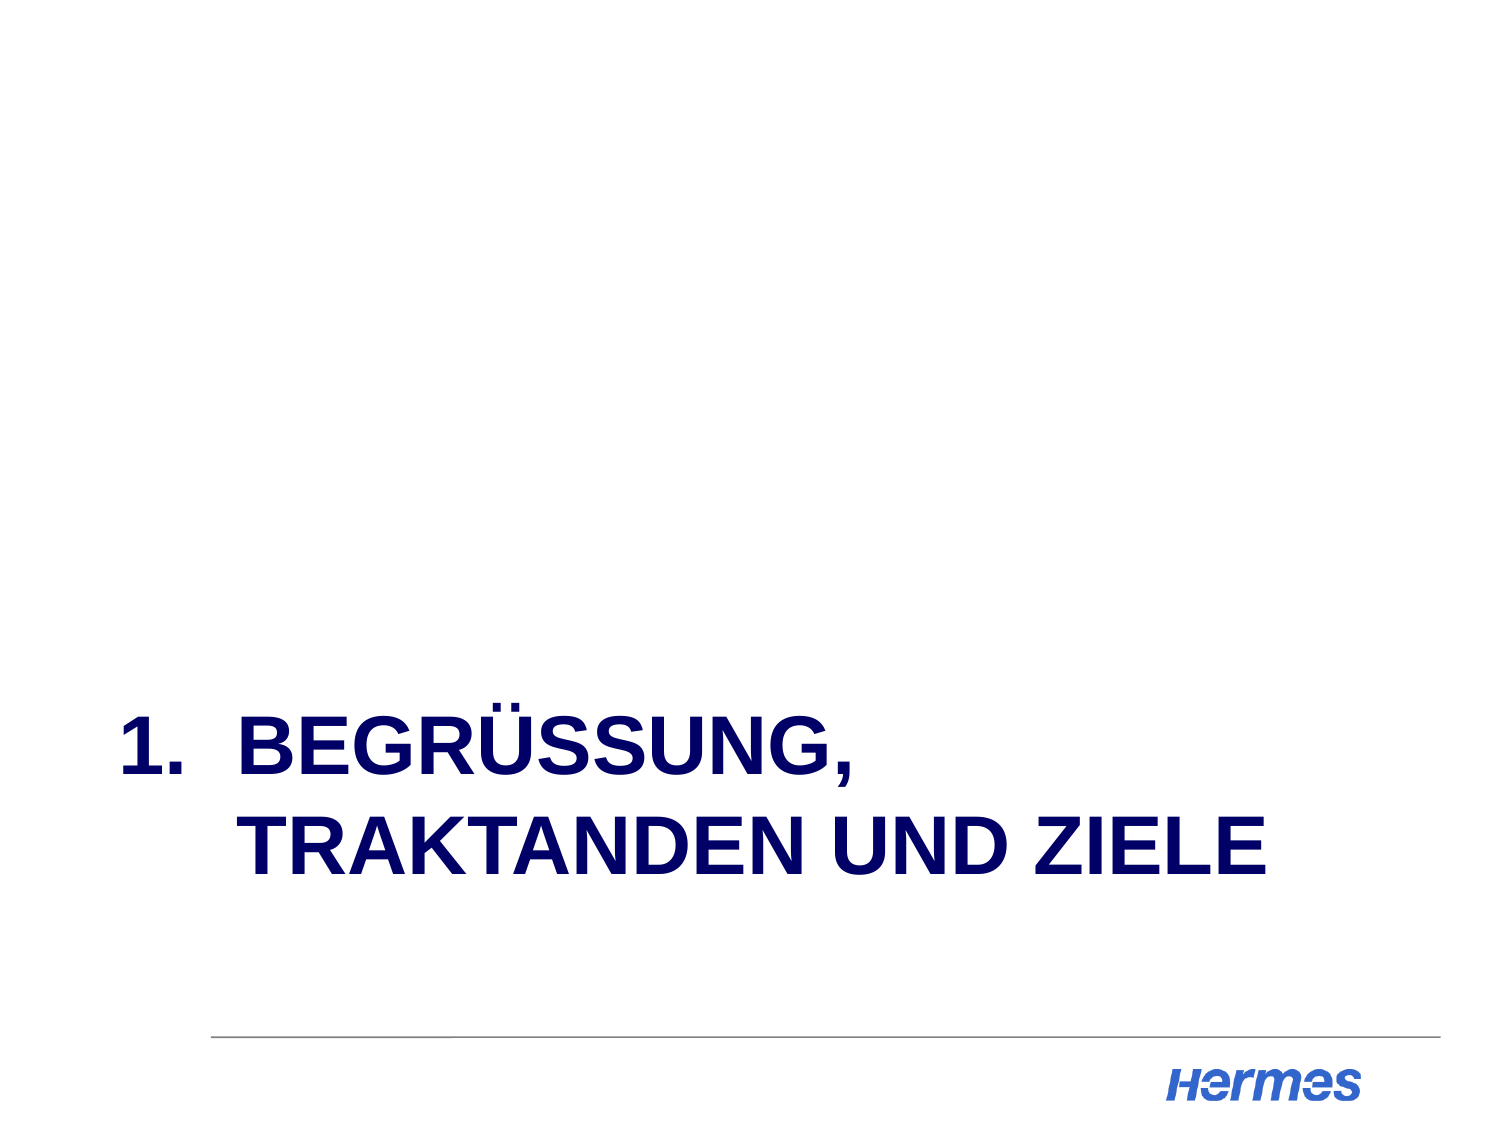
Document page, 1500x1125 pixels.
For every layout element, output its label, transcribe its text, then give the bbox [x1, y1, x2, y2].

title 1. Begrüssung, Traktanden und Ziele [118, 690, 1394, 947]
picture [1166, 1069, 1361, 1101]
